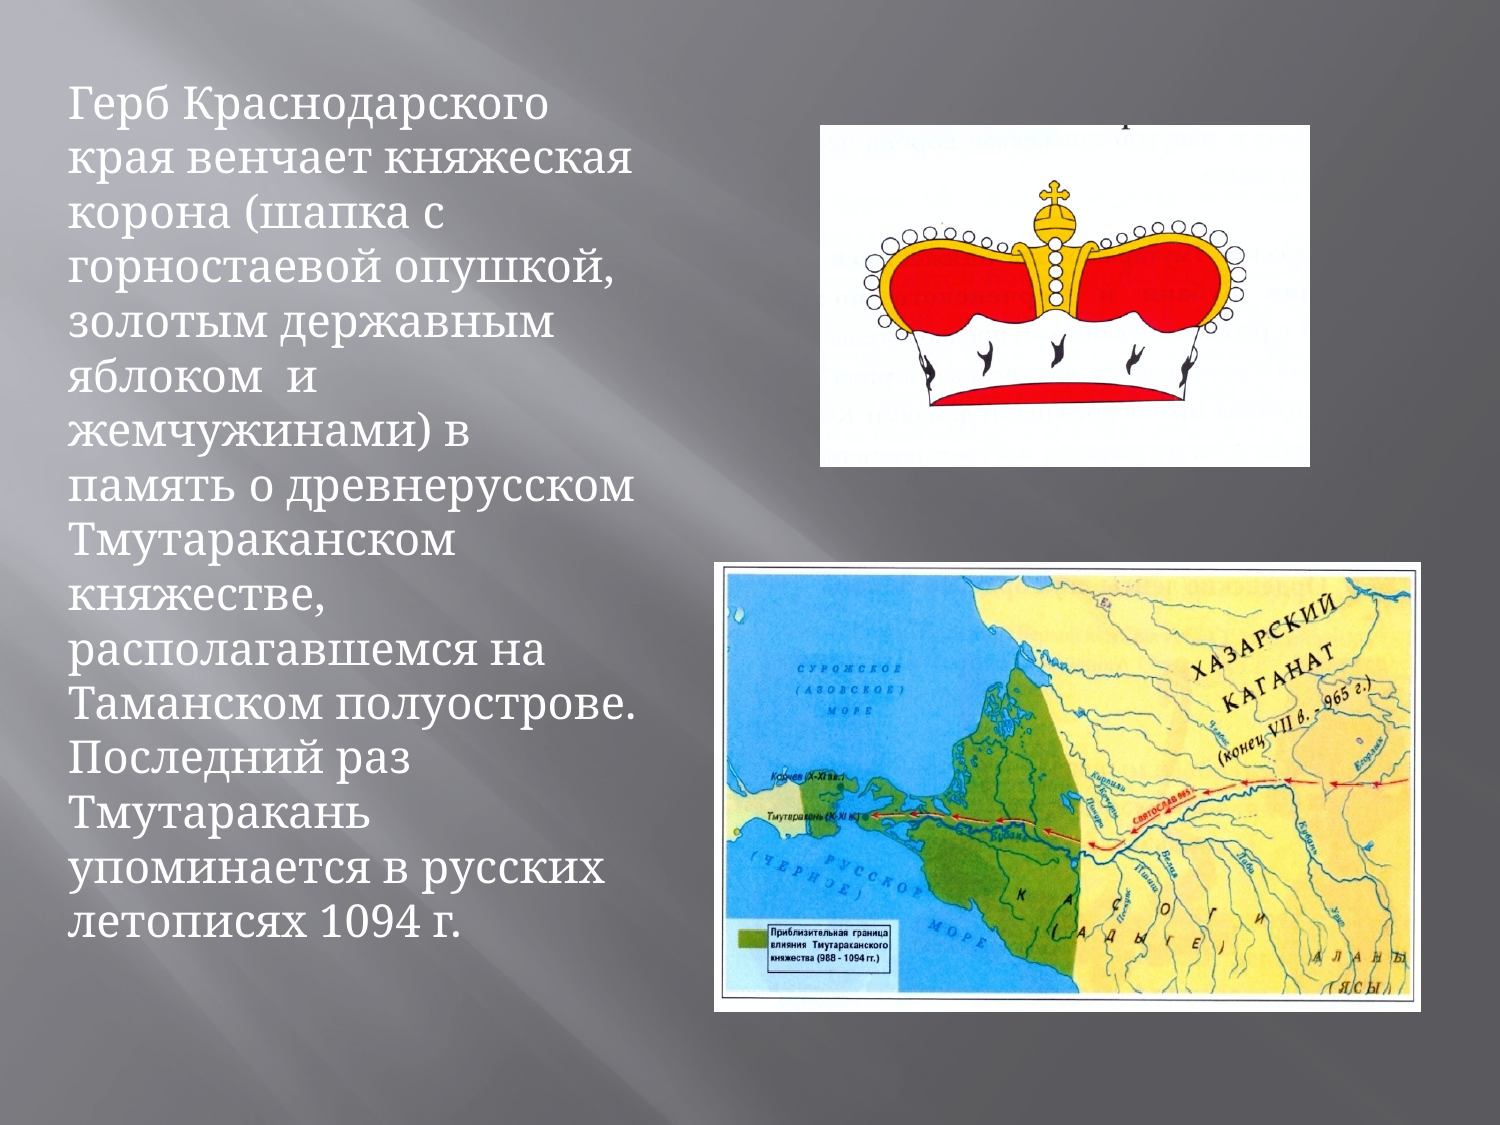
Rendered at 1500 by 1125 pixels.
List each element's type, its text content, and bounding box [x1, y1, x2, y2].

list Герб Краснодарского края венчает княжеская корона (шапка с горностаевой опушкой, золотым державным яблоком и жемчужинами) в память о древнерусском Тмутараканском княжестве, располагавшемся на Таманском полуострове. Последний раз Тмутаракань упоминается в русских летописях 1094 г. [53, 66, 656, 1005]
picture [714, 562, 1422, 1012]
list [820, 125, 1310, 467]
